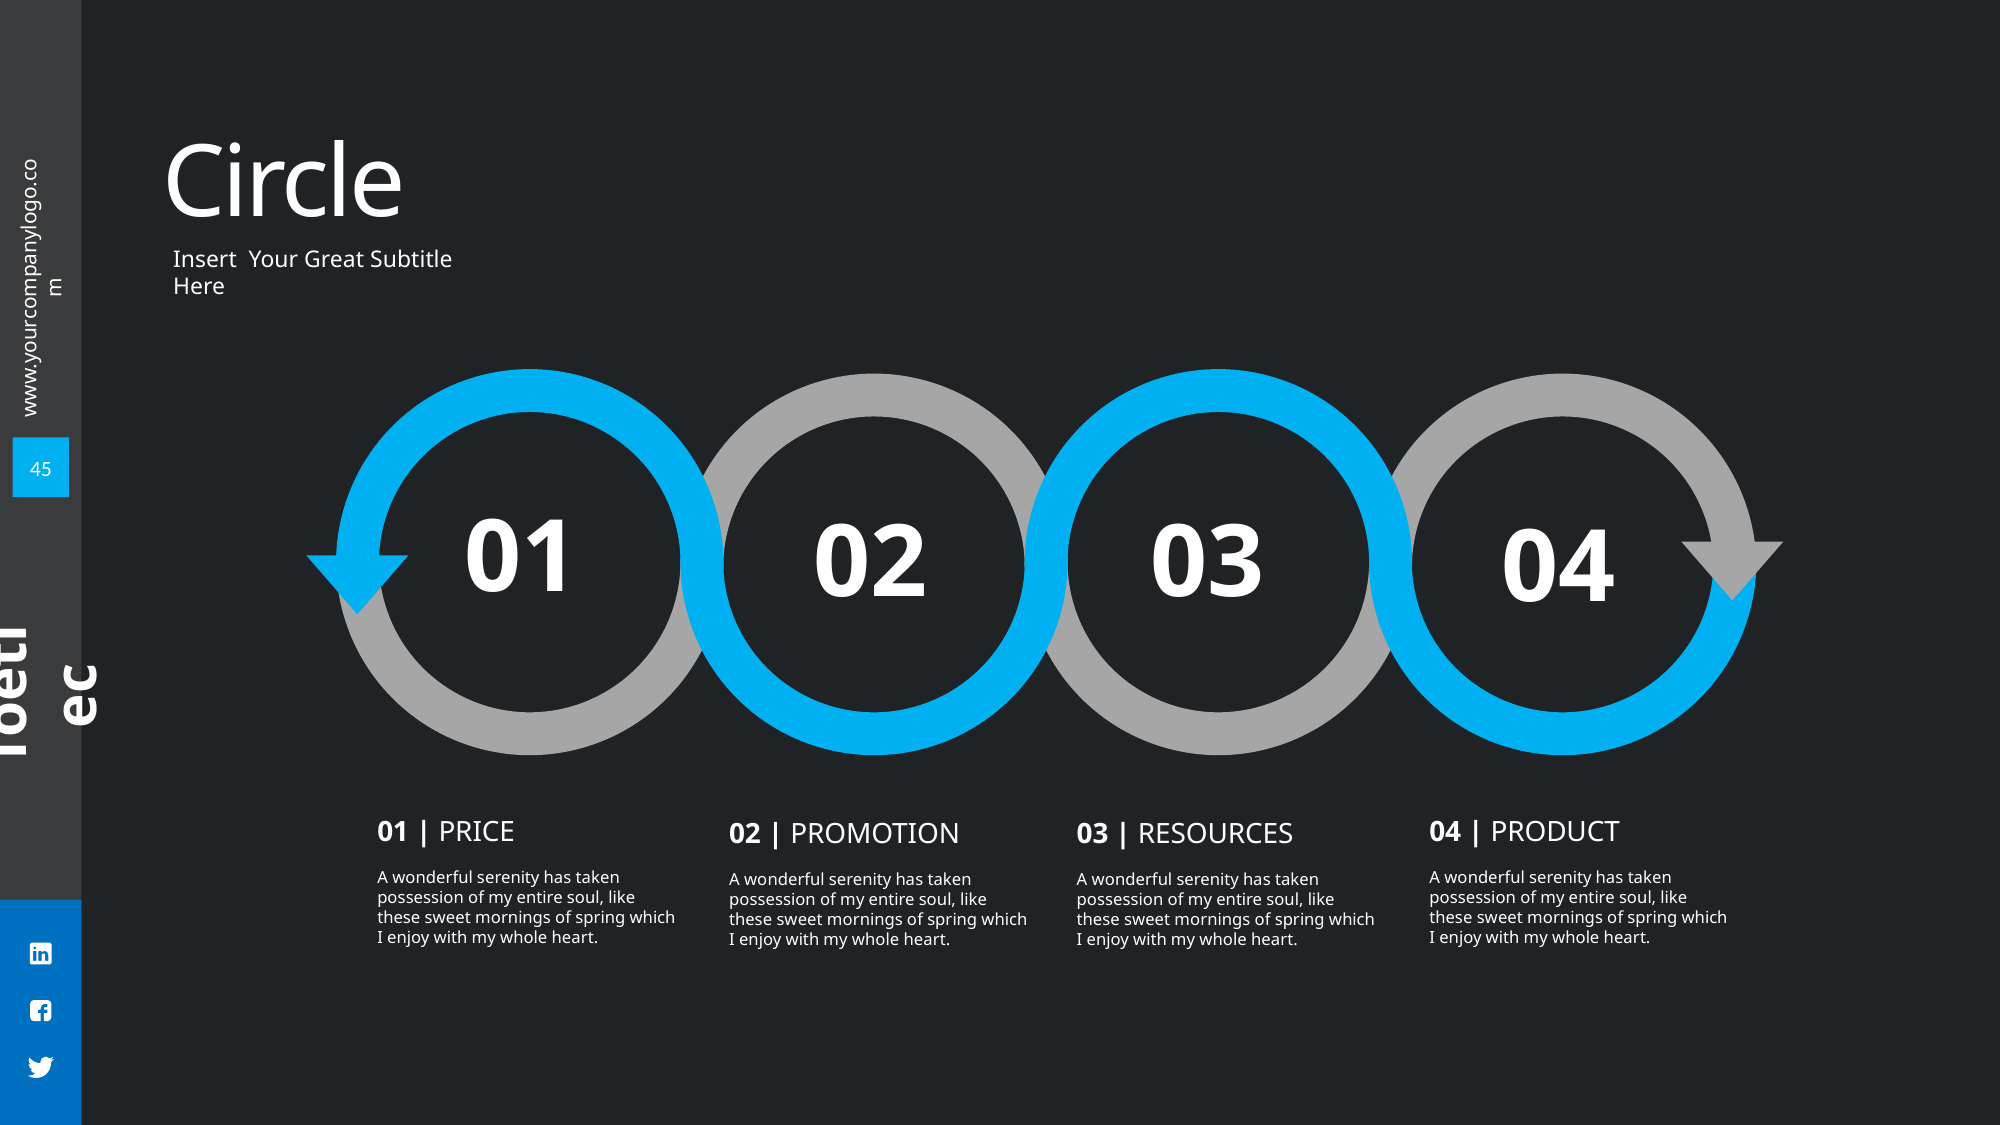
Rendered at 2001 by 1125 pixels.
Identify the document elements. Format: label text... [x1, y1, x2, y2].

text_box 03 | RESOURCES A wonderful serenity has taken possession of my entire soul, like these sweet mornings of spring which I enjoy with my whole heart. [1061, 808, 1392, 957]
text_box 03 [1135, 488, 1280, 624]
text_box [1367, 560, 1758, 757]
text_box [1023, 368, 1414, 564]
text_box [1680, 541, 1785, 602]
text_box [335, 368, 725, 560]
text_box [1392, 372, 1756, 556]
text_box 04 | PRODUCT A wonderful serenity has taken possession of my entire soul, like these sweet mornings of spring which I enjoy with my whole heart. [1414, 806, 1744, 955]
text_box 04 [1486, 493, 1632, 629]
text_box Insert Your Great Subtitle Here [158, 237, 512, 307]
text_box 02 | PROMOTION A wonderful serenity has taken possession of my entire soul, like these sweet mornings of spring which I enjoy with my whole heart. [714, 807, 1044, 956]
text_box [1046, 566, 1390, 757]
text_box 02 [798, 488, 943, 624]
text_box 01 | PRICE A wonderful serenity has taken possession of my entire soul, like these sweet mornings of spring which I enjoy with my whole heart. [362, 806, 692, 955]
text_box Circle [147, 116, 677, 236]
slide_number 45 [12, 437, 69, 498]
text_box [679, 560, 1069, 757]
text_box [703, 372, 1045, 553]
text_box [337, 572, 702, 757]
text_box 01 [449, 483, 594, 619]
text_box [305, 554, 410, 616]
